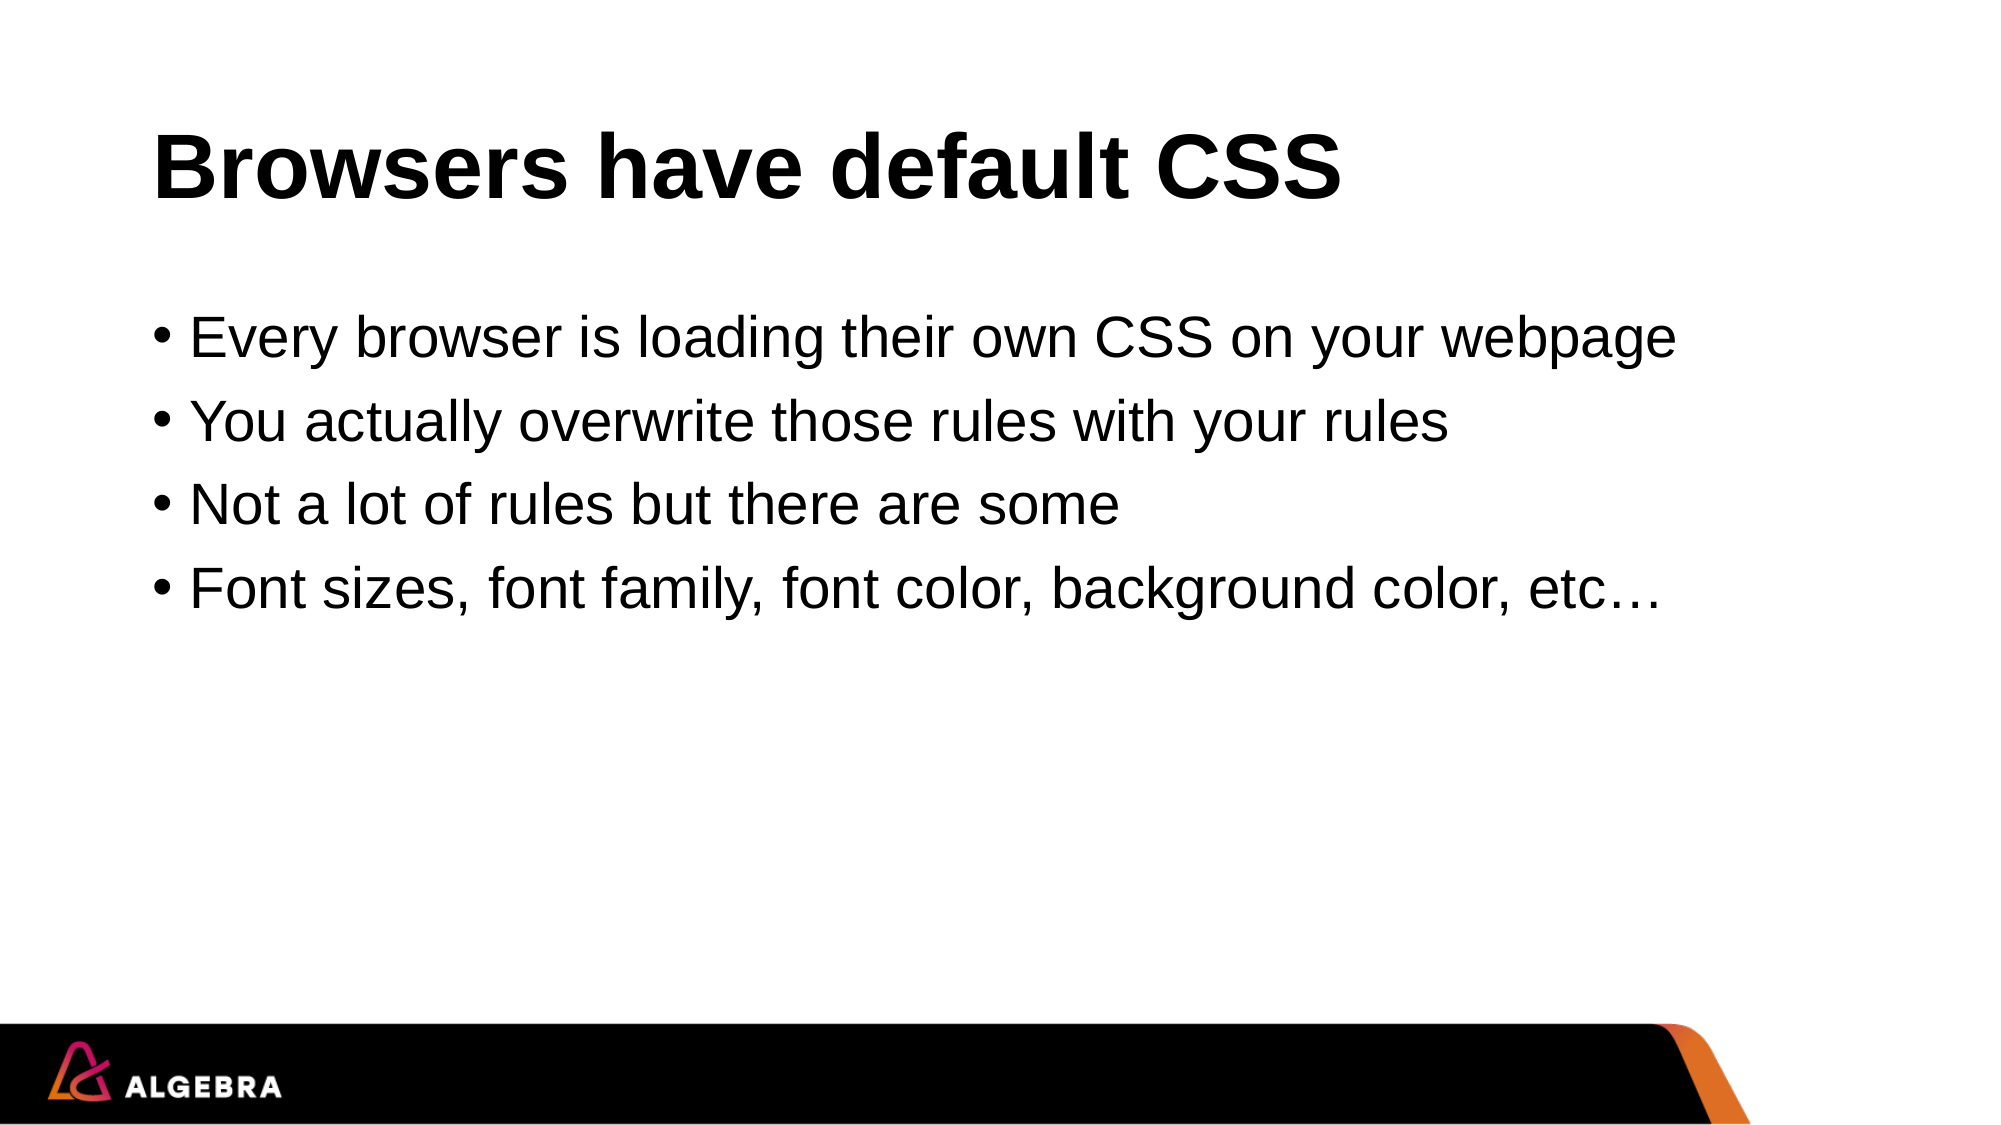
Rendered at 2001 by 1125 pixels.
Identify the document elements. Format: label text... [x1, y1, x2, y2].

list Every browser is loading their own CSS on your webpage You actually overwrite those rules with your rules Not a lot of rules but there are some Font sizes, font family, font color, background color, etc… [137, 299, 1863, 1014]
picture [0, 1023, 1958, 1125]
title Browsers have default CSS [137, 59, 1863, 278]
